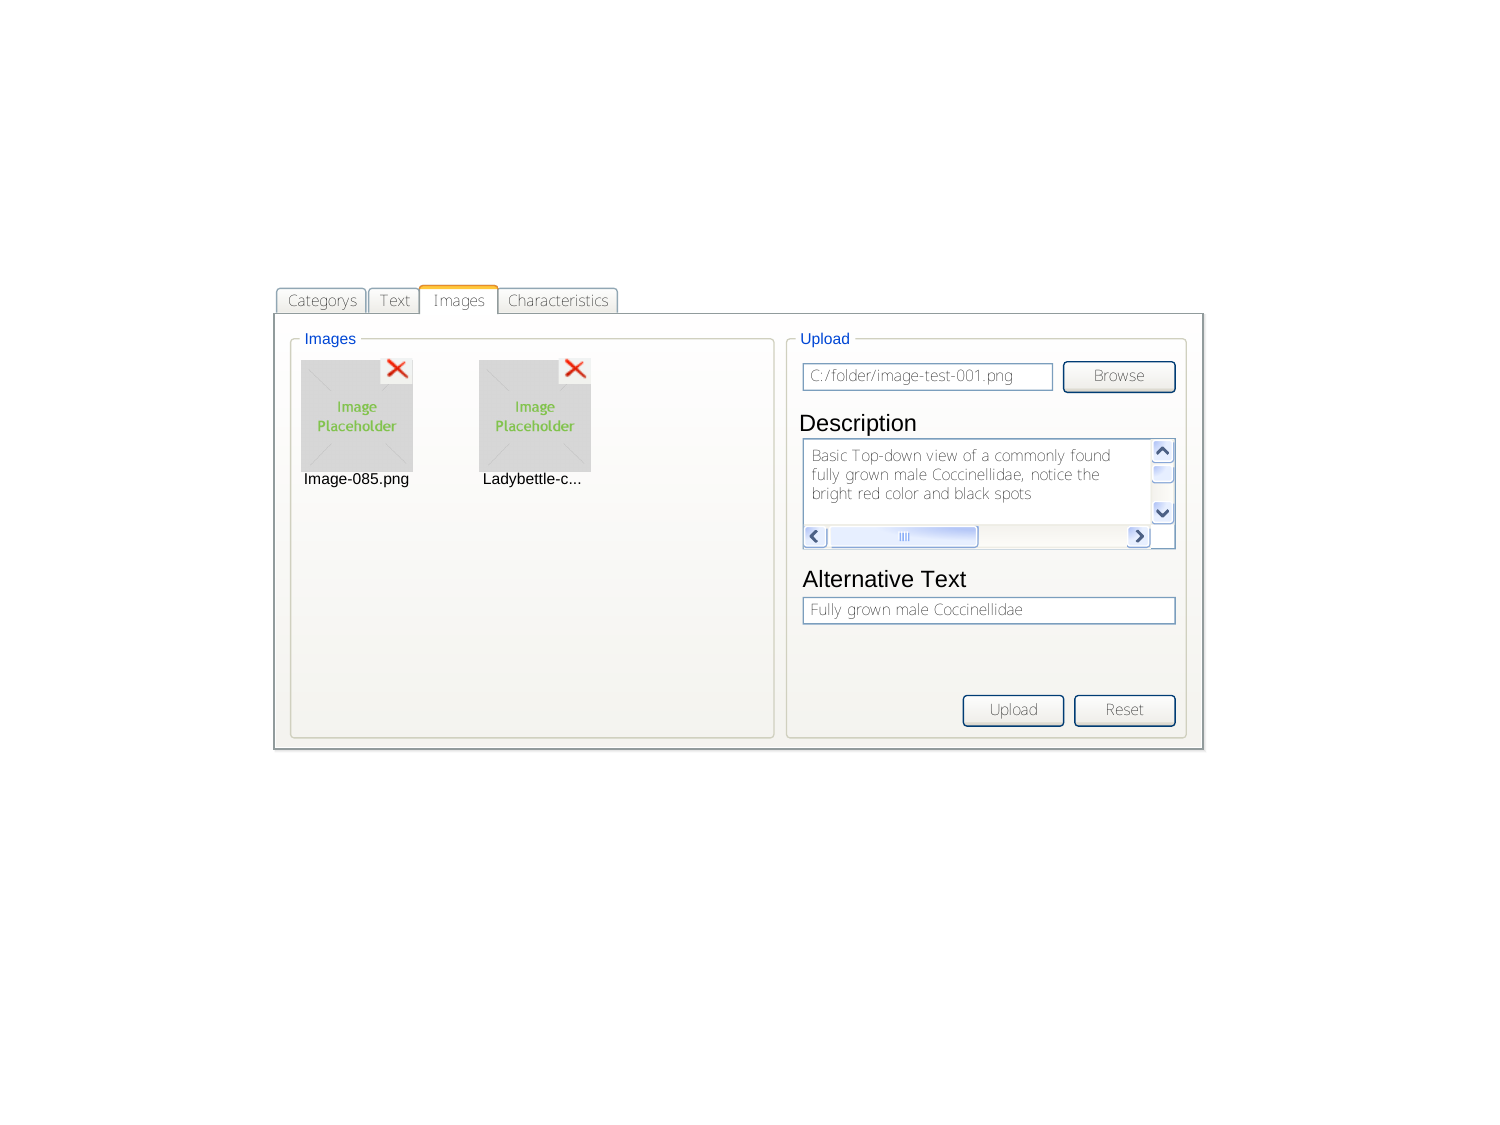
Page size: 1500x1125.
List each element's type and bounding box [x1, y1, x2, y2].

text_box [269, 280, 1211, 757]
